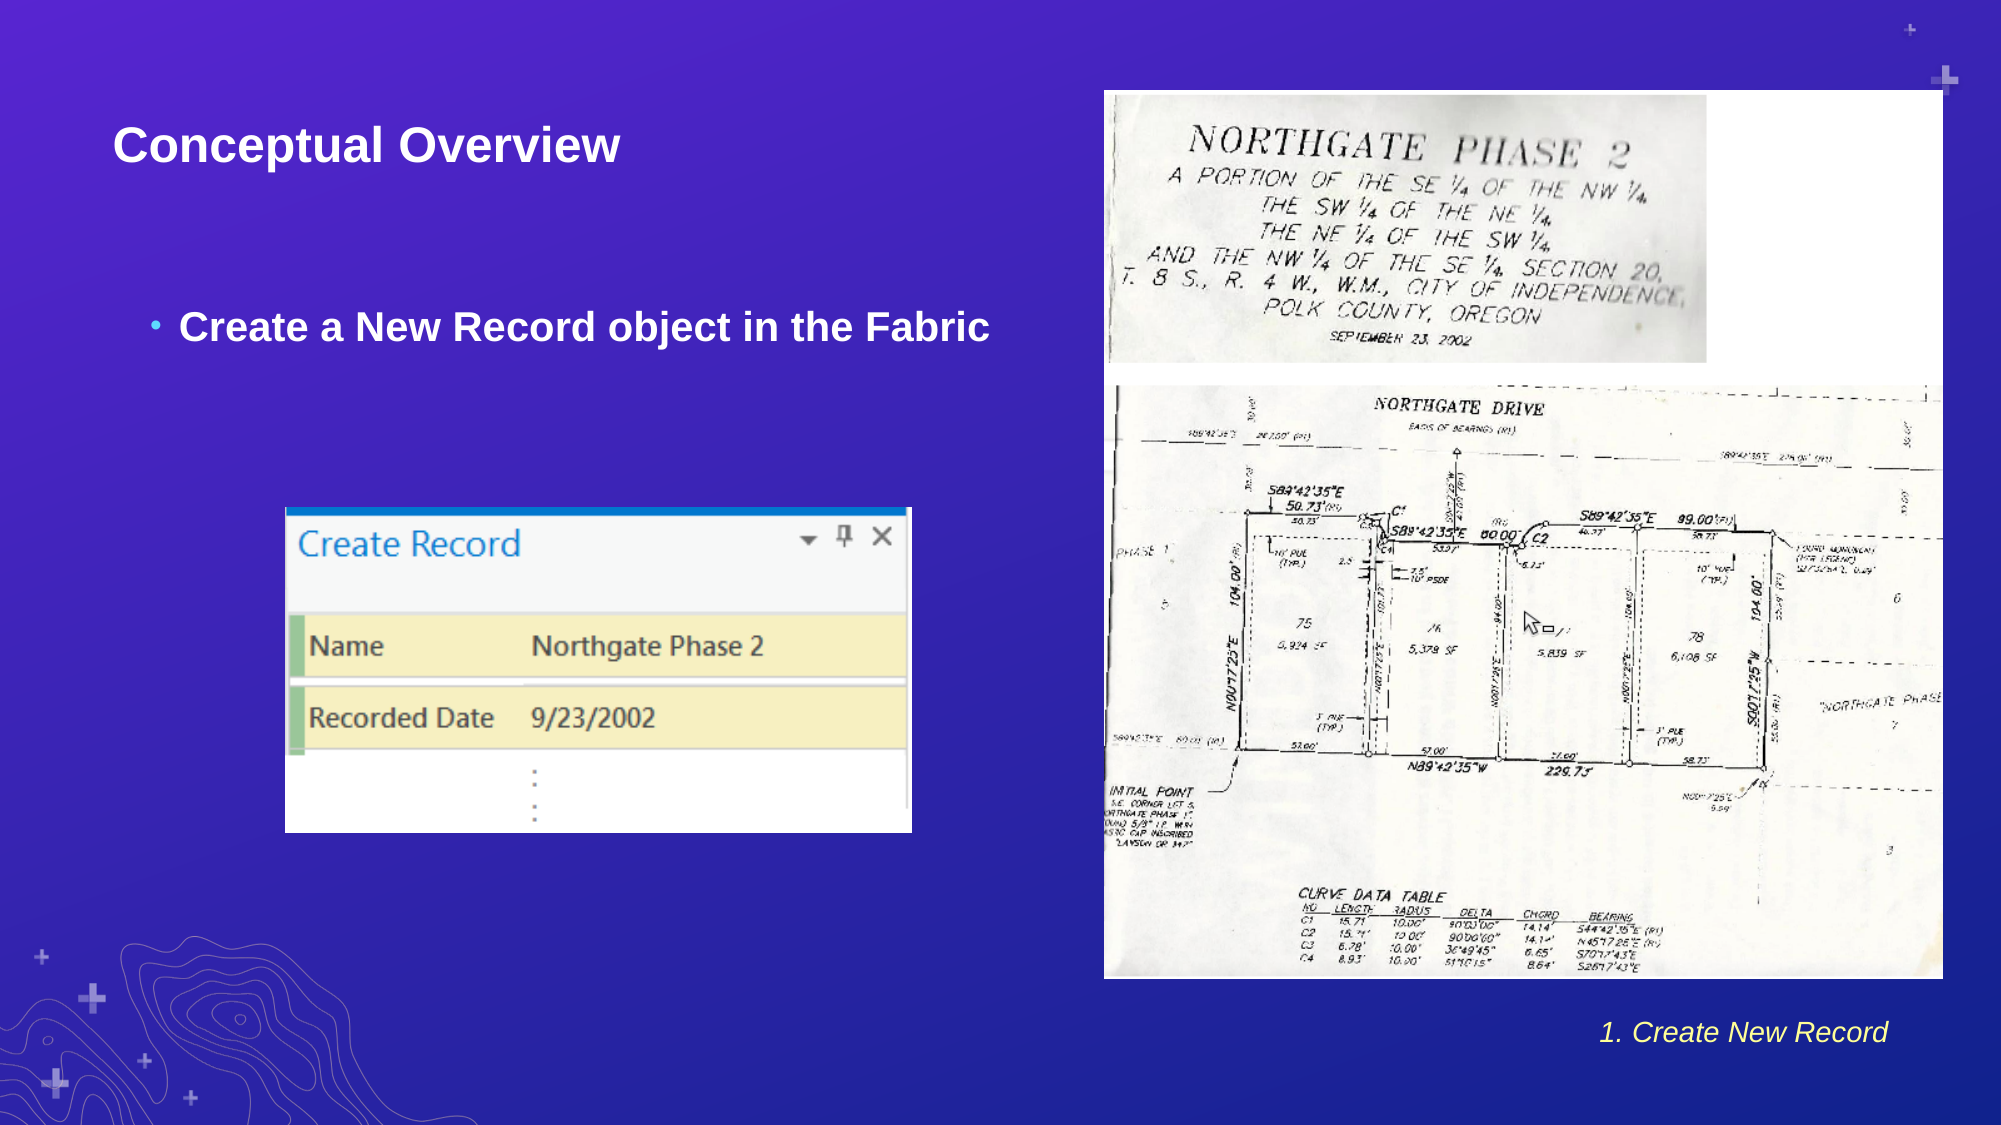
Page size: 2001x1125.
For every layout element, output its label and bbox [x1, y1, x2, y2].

picture [1103, 90, 1944, 979]
picture [284, 507, 912, 834]
text_box [0, 0, 2000, 1125]
